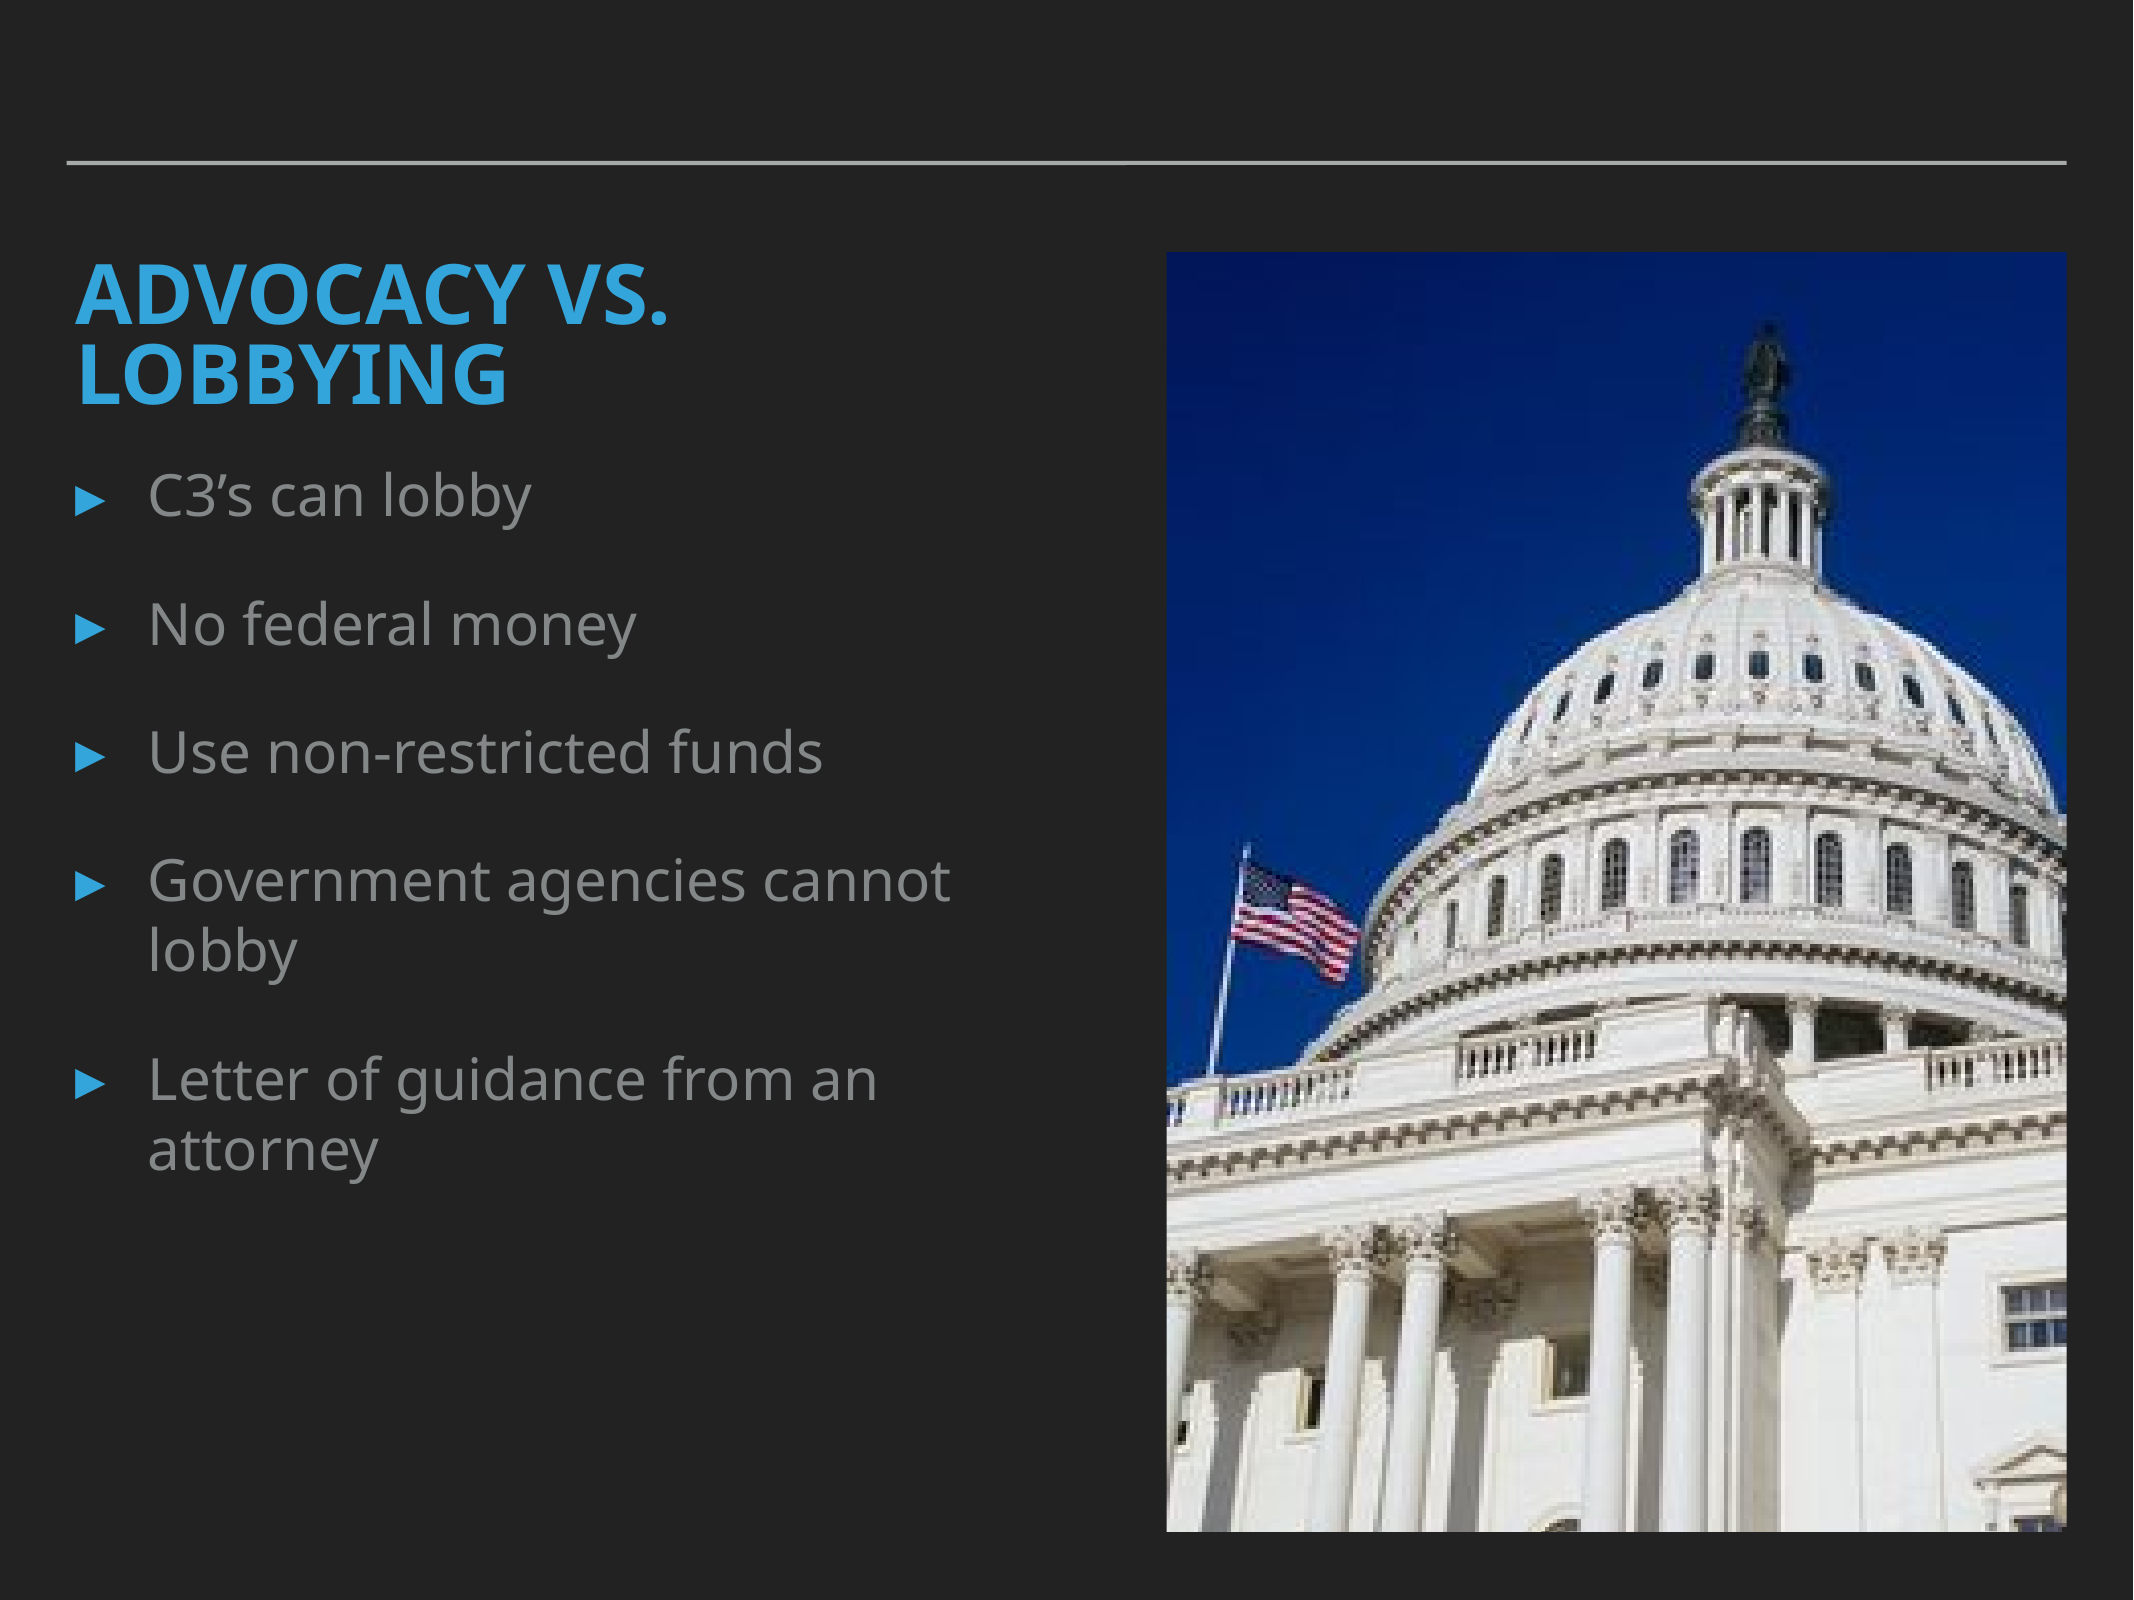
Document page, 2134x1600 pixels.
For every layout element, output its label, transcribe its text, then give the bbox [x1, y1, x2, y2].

title Advocacy vs. lobbying [66, 251, 1101, 372]
list C3’s can lobby No federal money Use non-restricted funds Government agencies cannot lobby Letter of guidance from an attorney [66, 449, 1101, 1453]
picture [1166, 251, 2067, 1532]
